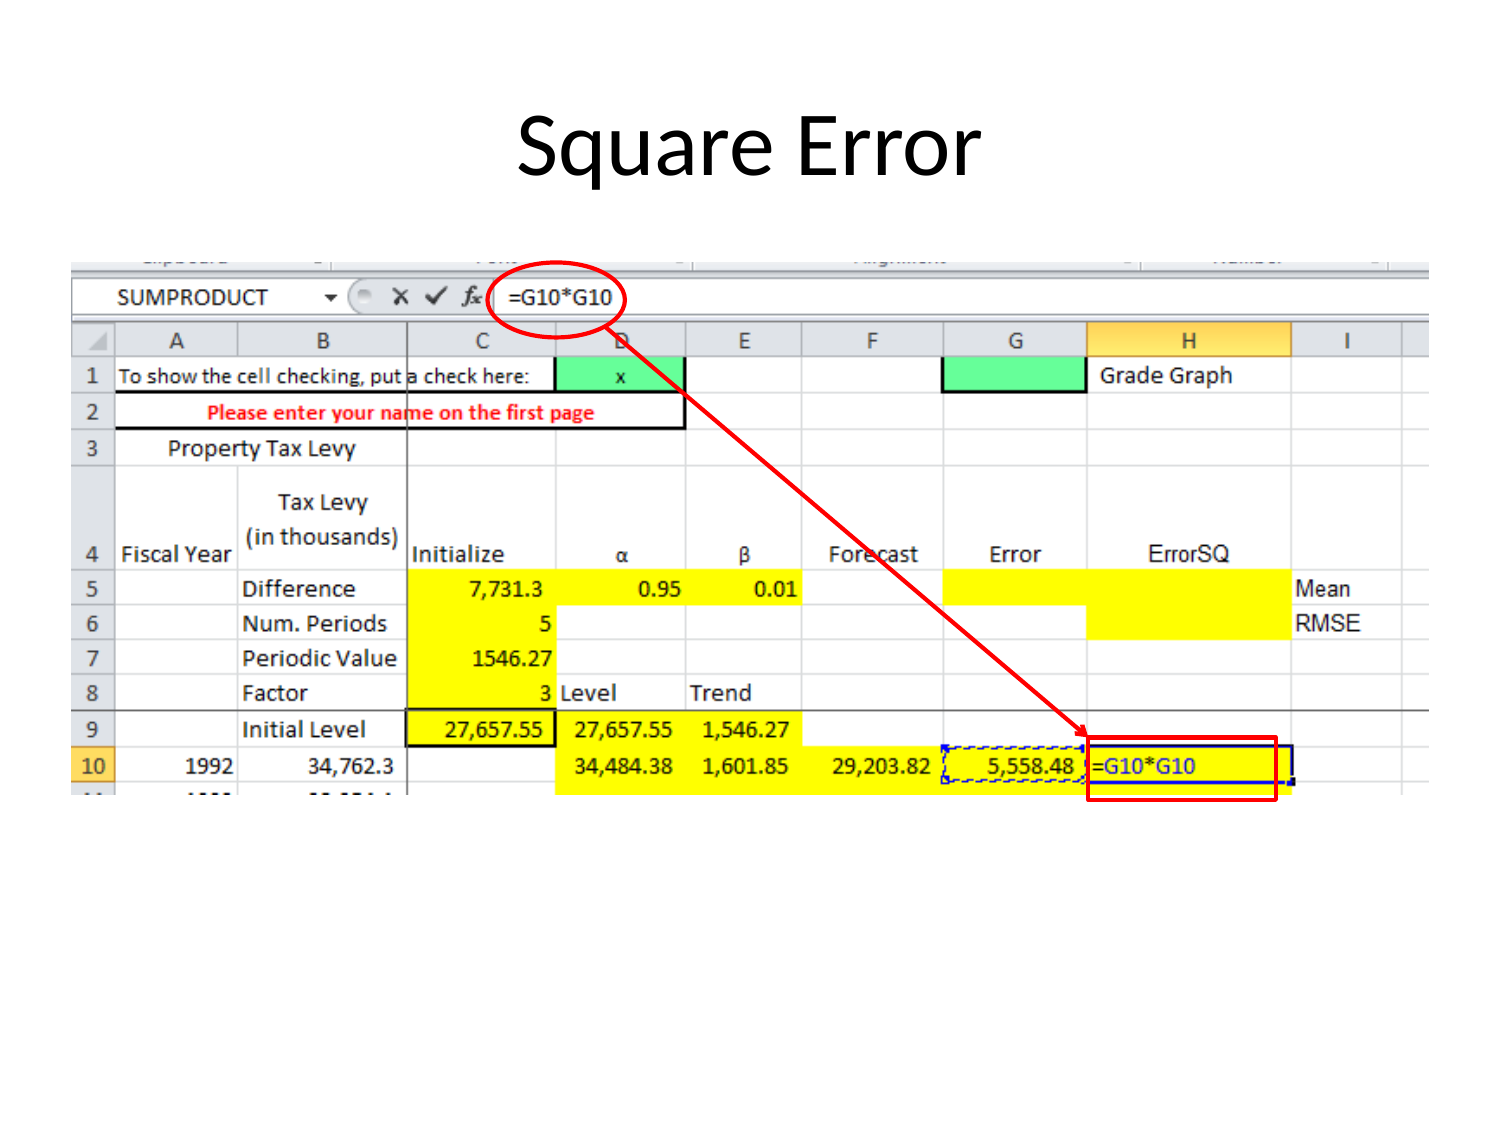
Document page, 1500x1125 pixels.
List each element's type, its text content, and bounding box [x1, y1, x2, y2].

title Square Error [75, 45, 1425, 233]
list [70, 262, 1430, 795]
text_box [604, 326, 1089, 738]
